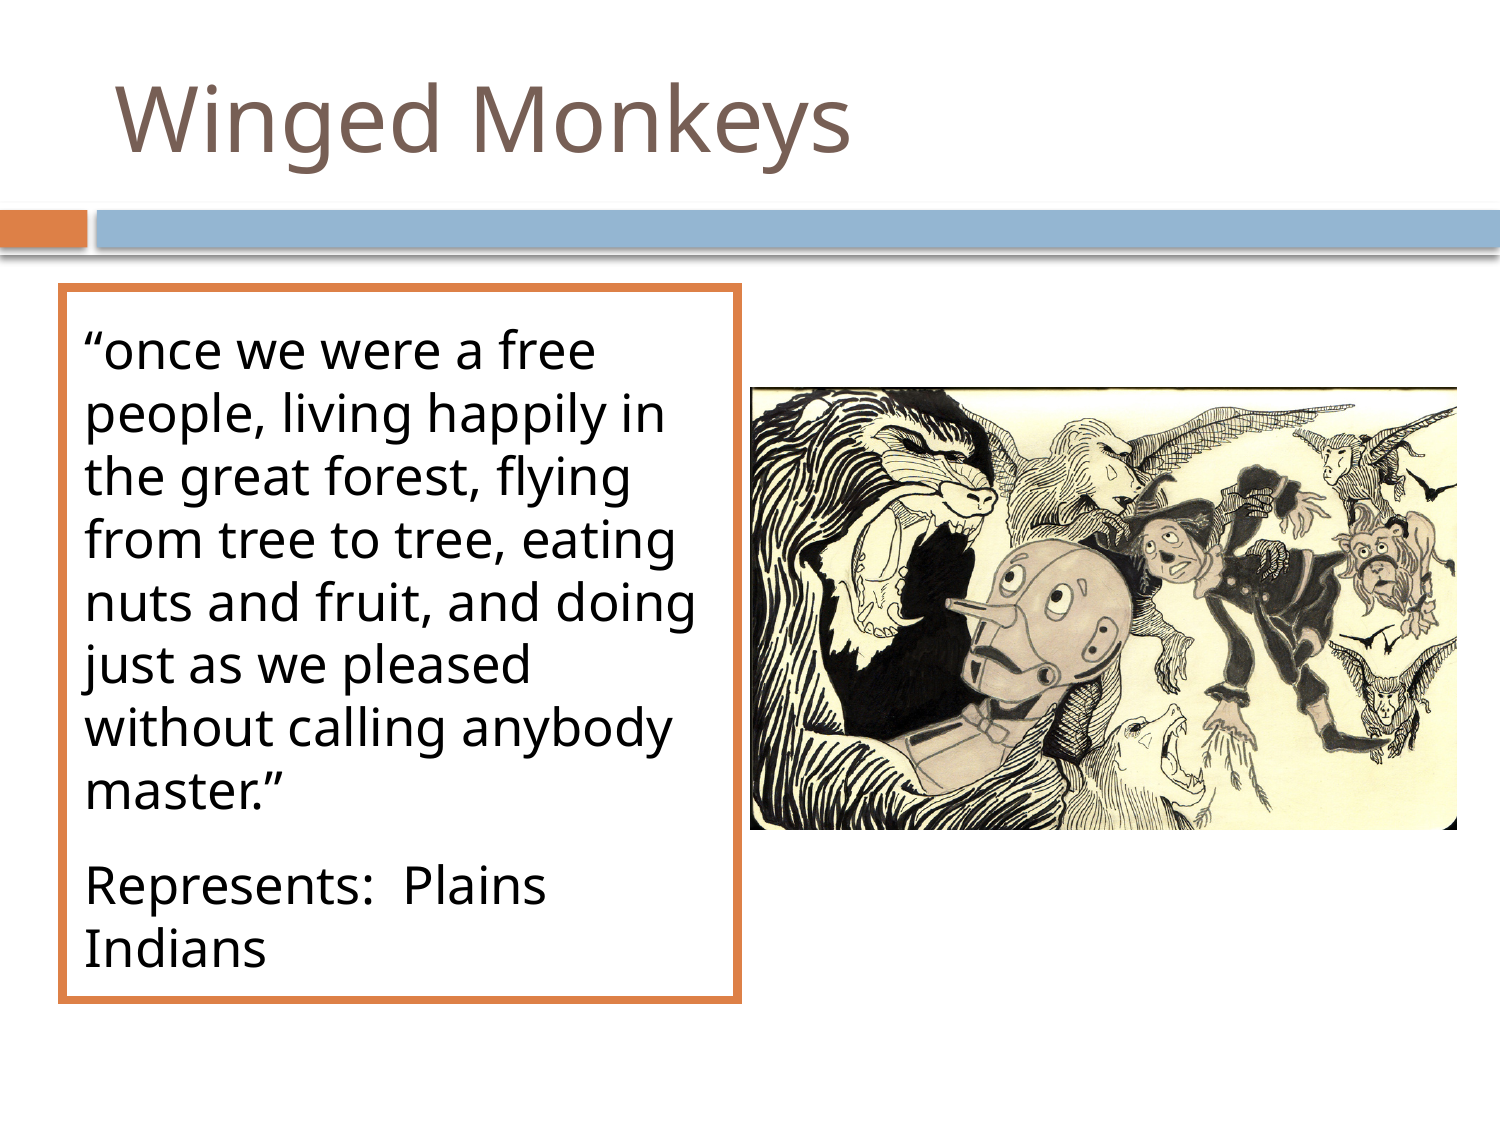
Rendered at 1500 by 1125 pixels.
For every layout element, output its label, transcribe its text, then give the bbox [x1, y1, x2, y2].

picture [749, 387, 1457, 830]
title Winged Monkeys [99, 44, 1425, 188]
list “once we were a free people, living happily in the great forest, flying from tree to tree, eating nuts and fruit, and doing just as we pleased without calling anybody master.” Represents: Plains Indians [58, 283, 742, 1004]
